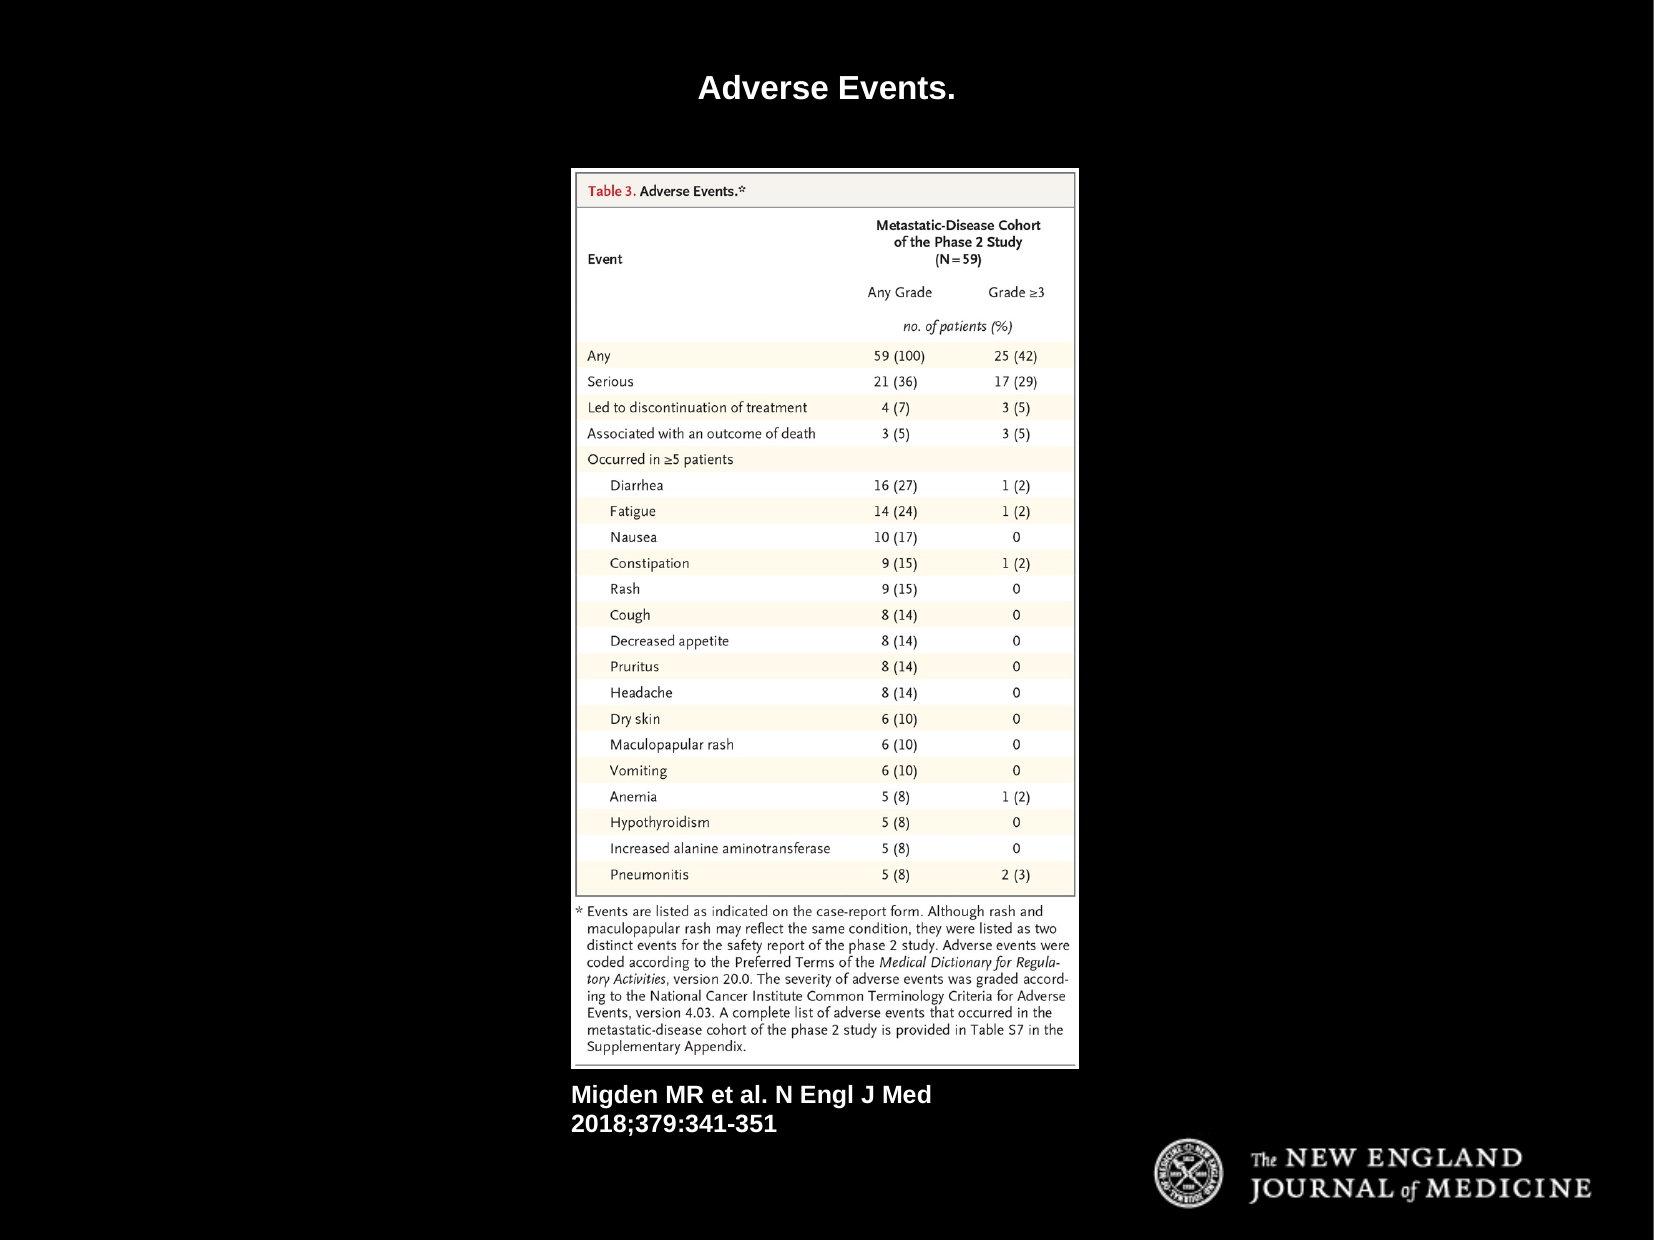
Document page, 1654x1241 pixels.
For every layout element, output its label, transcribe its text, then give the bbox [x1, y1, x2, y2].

text_box Adverse Events. [58, 69, 1596, 108]
text_box Migden MR et al. N Engl J Med 2018;379:341-351 [571, 1079, 1079, 1138]
picture [570, 168, 1080, 1069]
picture [1141, 1133, 1606, 1213]
